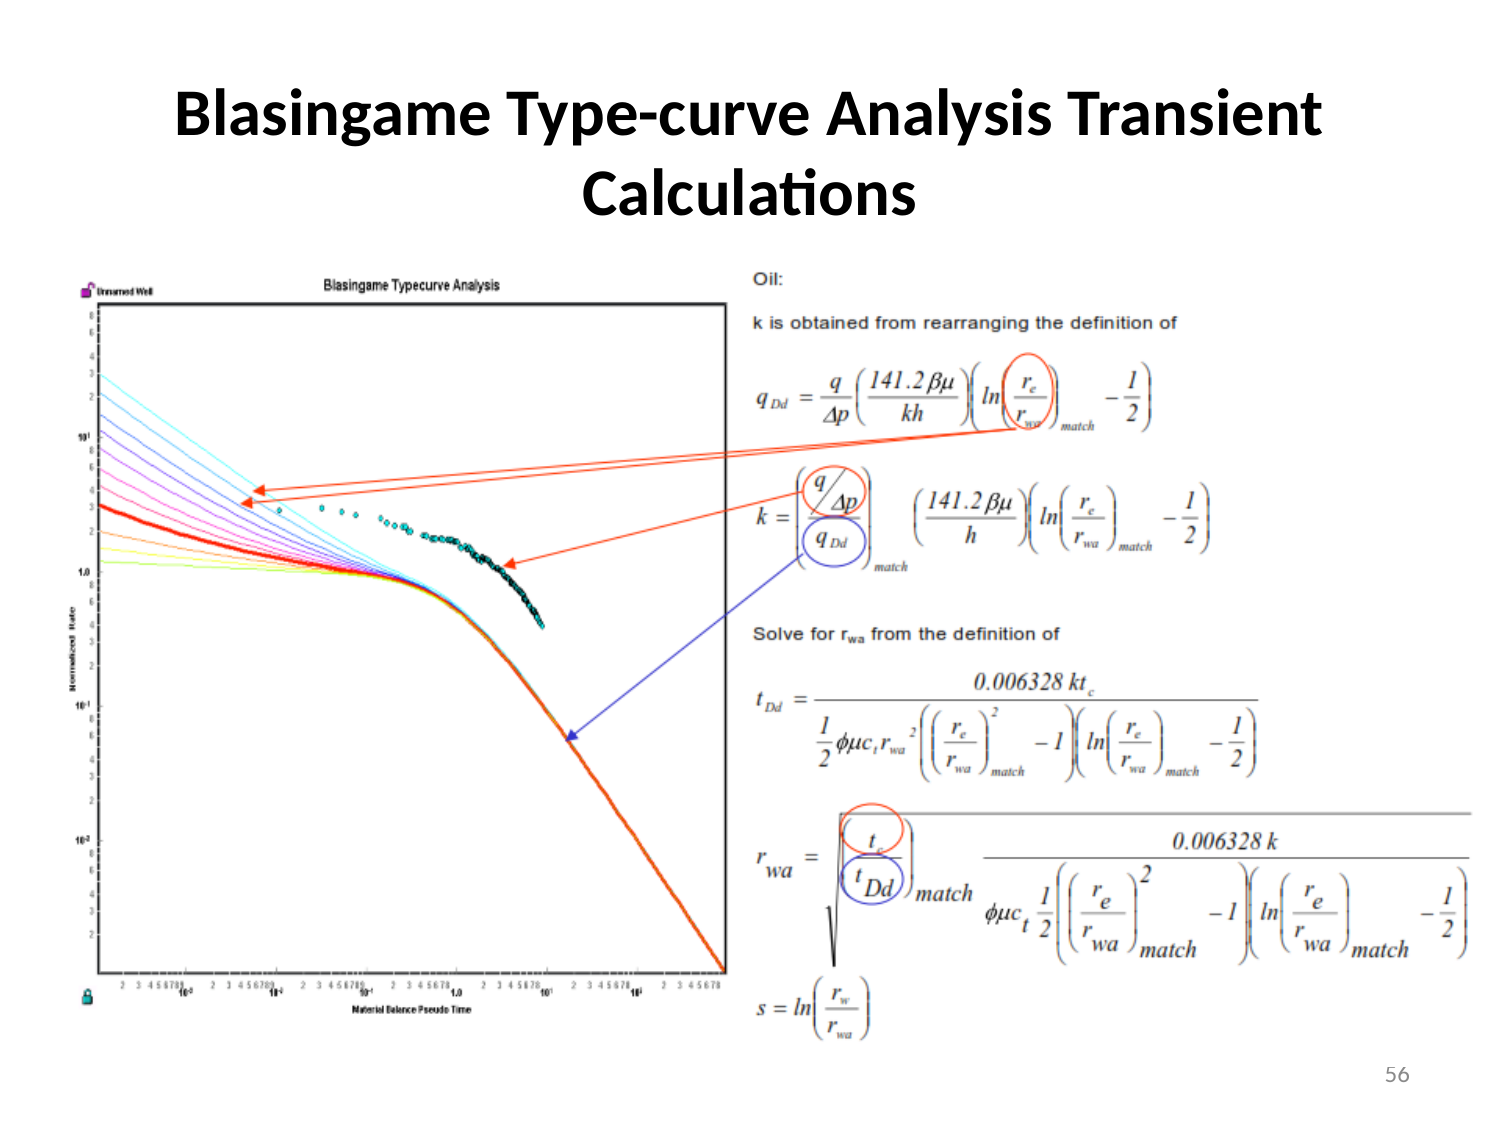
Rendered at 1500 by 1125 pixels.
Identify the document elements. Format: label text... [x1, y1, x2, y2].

picture [7, 264, 1493, 1067]
slide_number 56 [1074, 1074, 1425, 1103]
text_box Blasingame Type-curve Analysis Transient Calculations [74, 61, 1425, 237]
